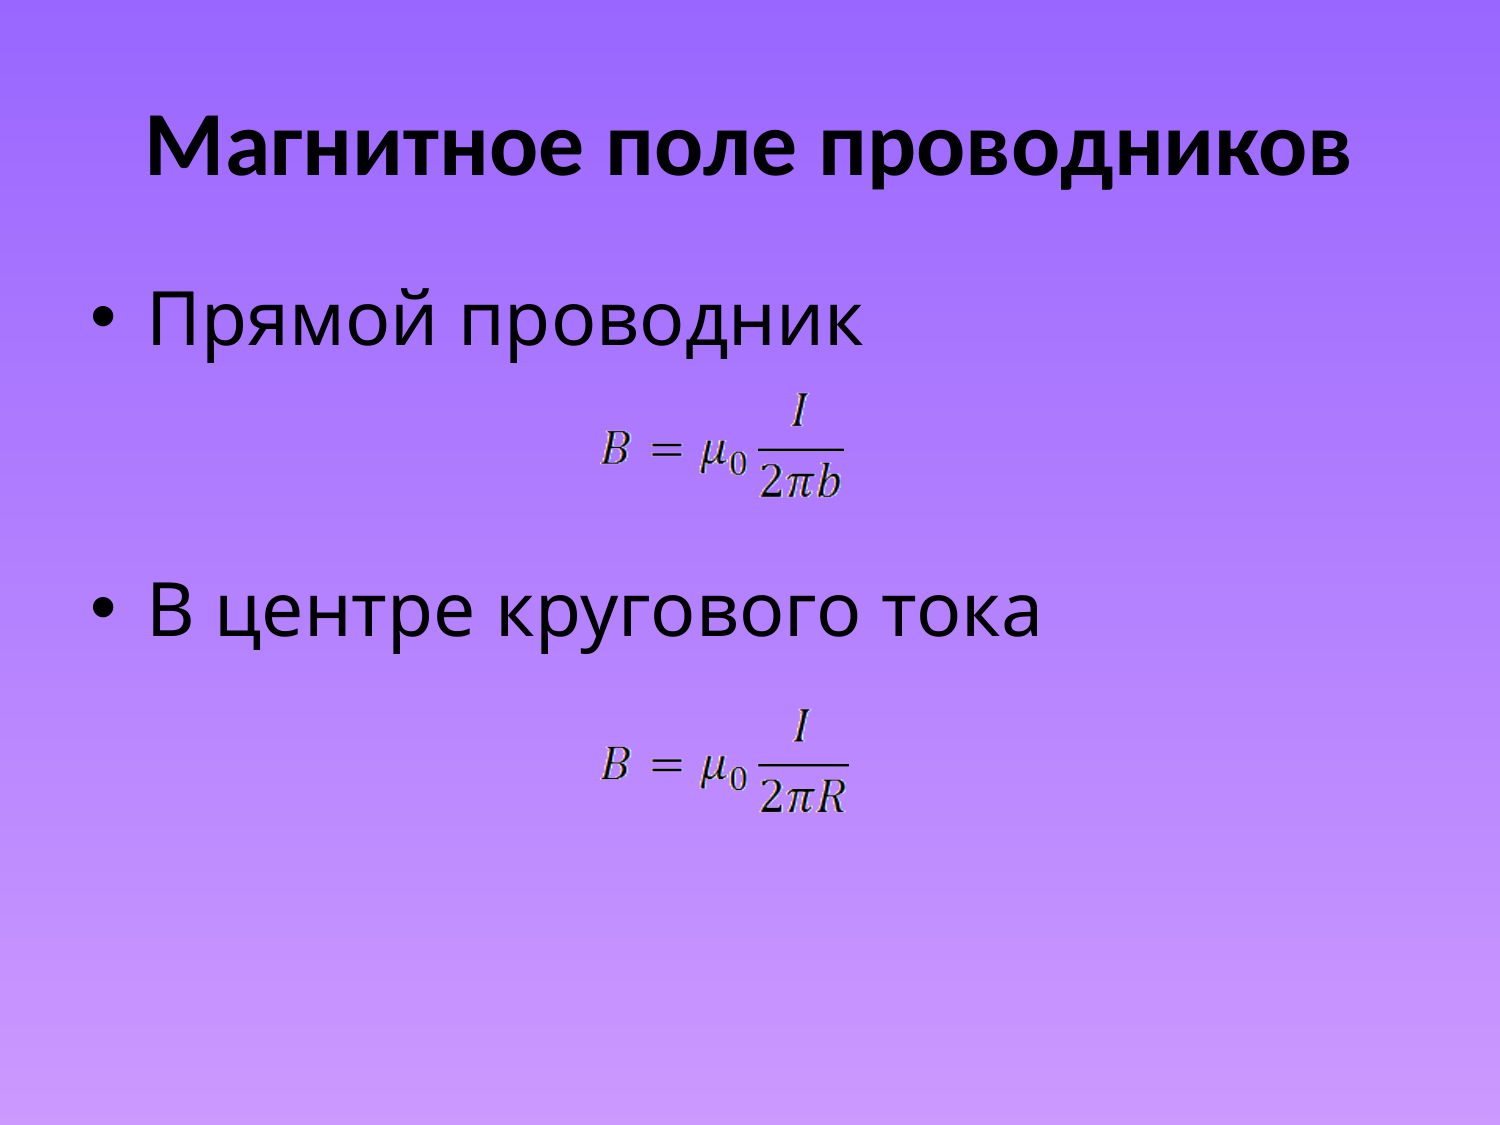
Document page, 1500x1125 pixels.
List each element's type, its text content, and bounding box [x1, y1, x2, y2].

picture [599, 387, 844, 510]
picture [599, 702, 849, 826]
list Прямой проводник В центре кругового тока [75, 262, 1425, 1005]
title Магнитное поле проводников [75, 45, 1425, 233]
